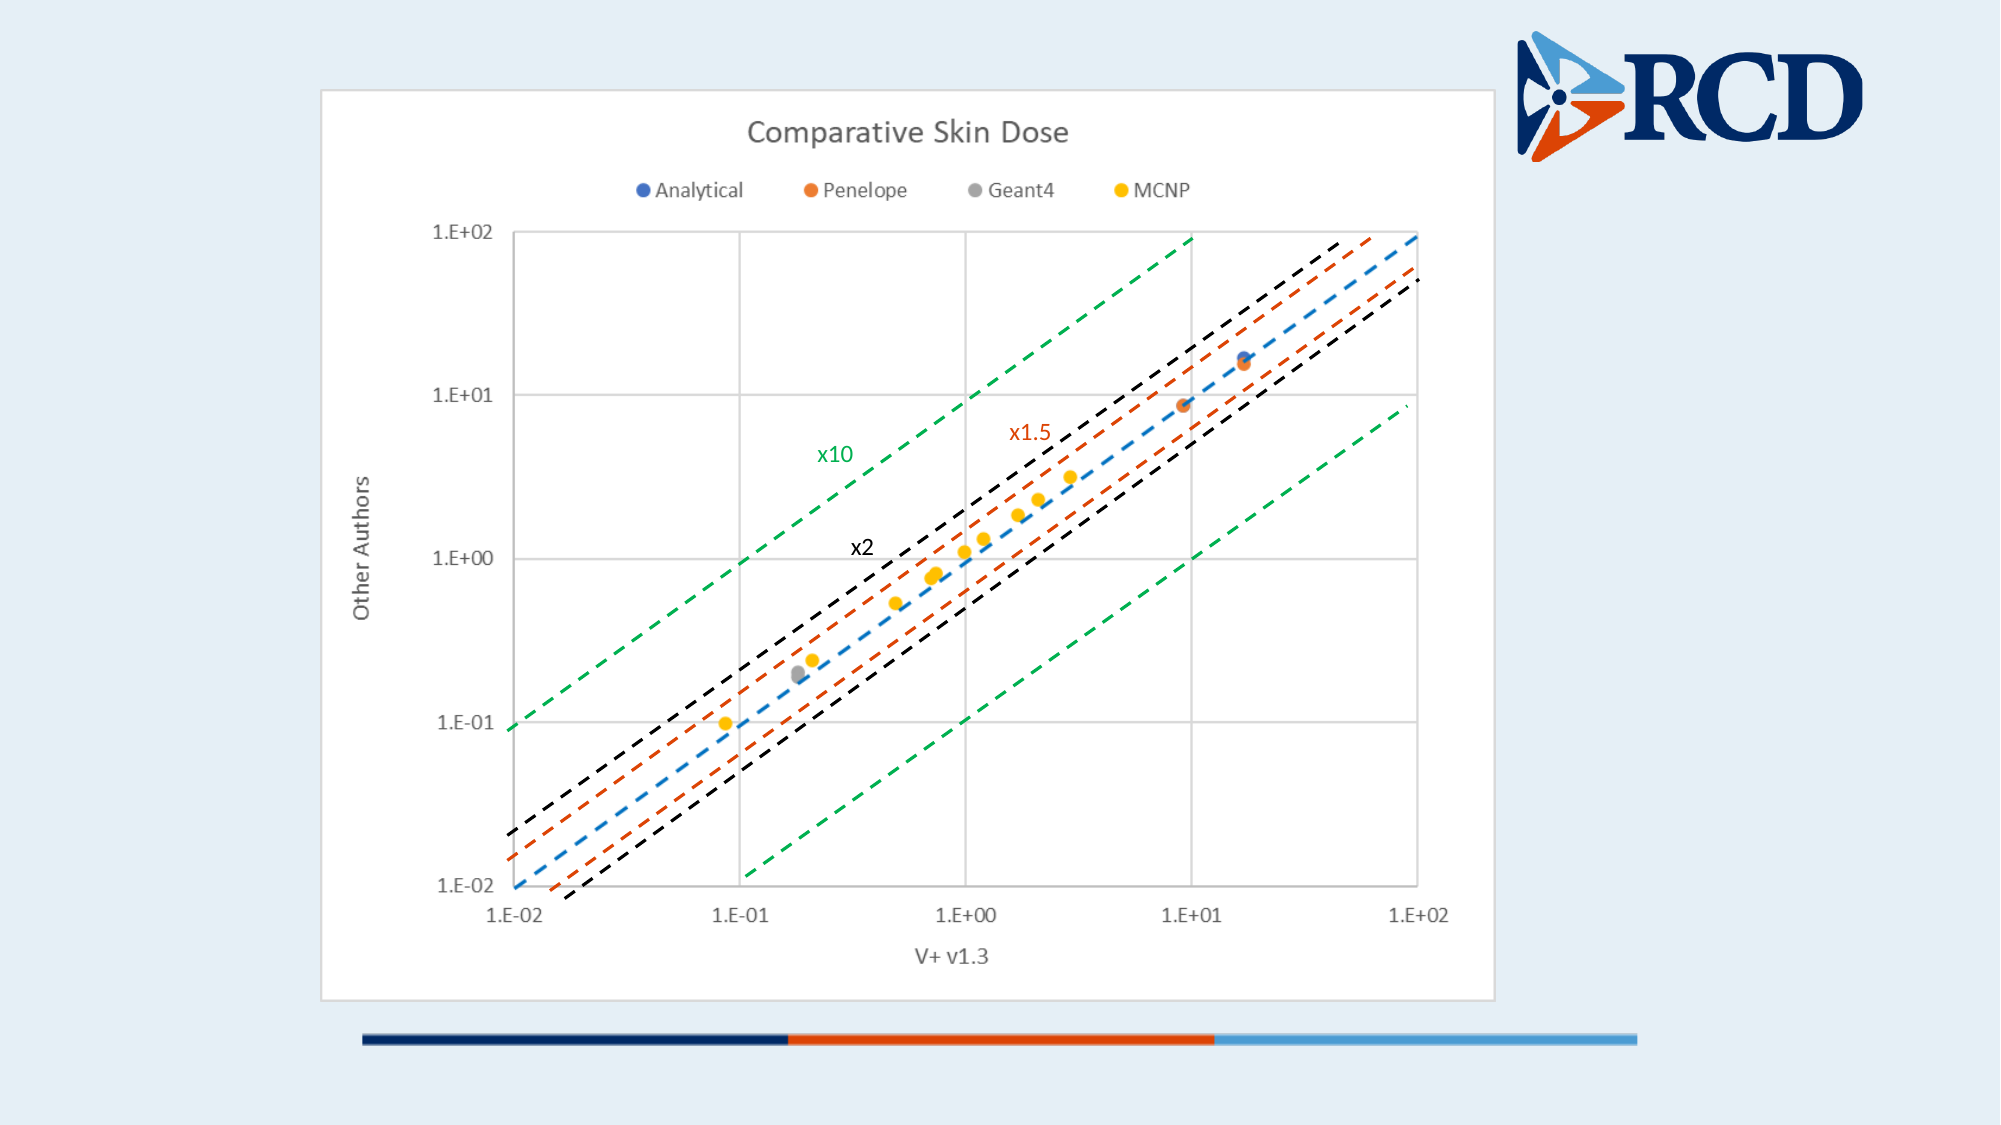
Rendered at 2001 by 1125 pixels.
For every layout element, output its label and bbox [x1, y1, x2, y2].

text_box [507, 238, 1414, 891]
picture [320, 89, 1496, 1002]
text_box [507, 238, 1420, 899]
